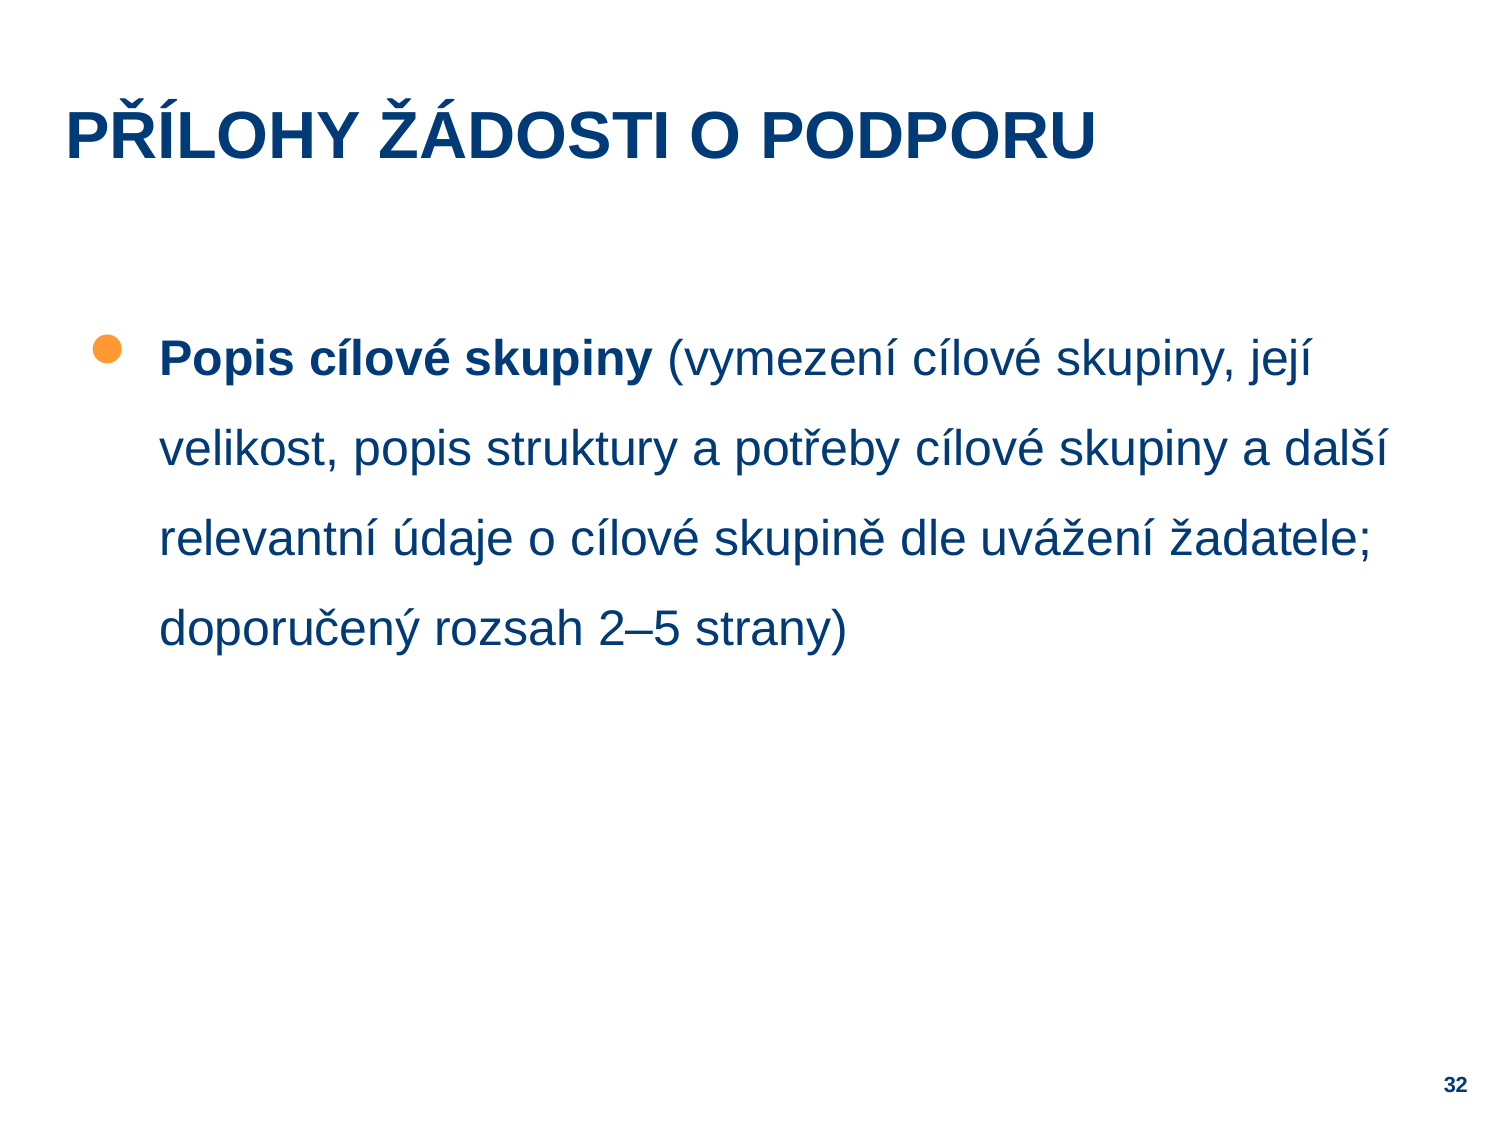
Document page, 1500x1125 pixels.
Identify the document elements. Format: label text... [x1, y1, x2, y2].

slide_number 32 [1417, 1068, 1495, 1099]
list Popis cílové skupiny (vymezení cílové skupiny, její velikost, popis struktury a potřeby cílové skupiny a další relevantní údaje o cílové skupině dle uvážení žadatele; doporučený rozsah 2–5 strany) [88, 295, 1412, 1004]
title Přílohy žádosti o podporu [59, 42, 1441, 220]
